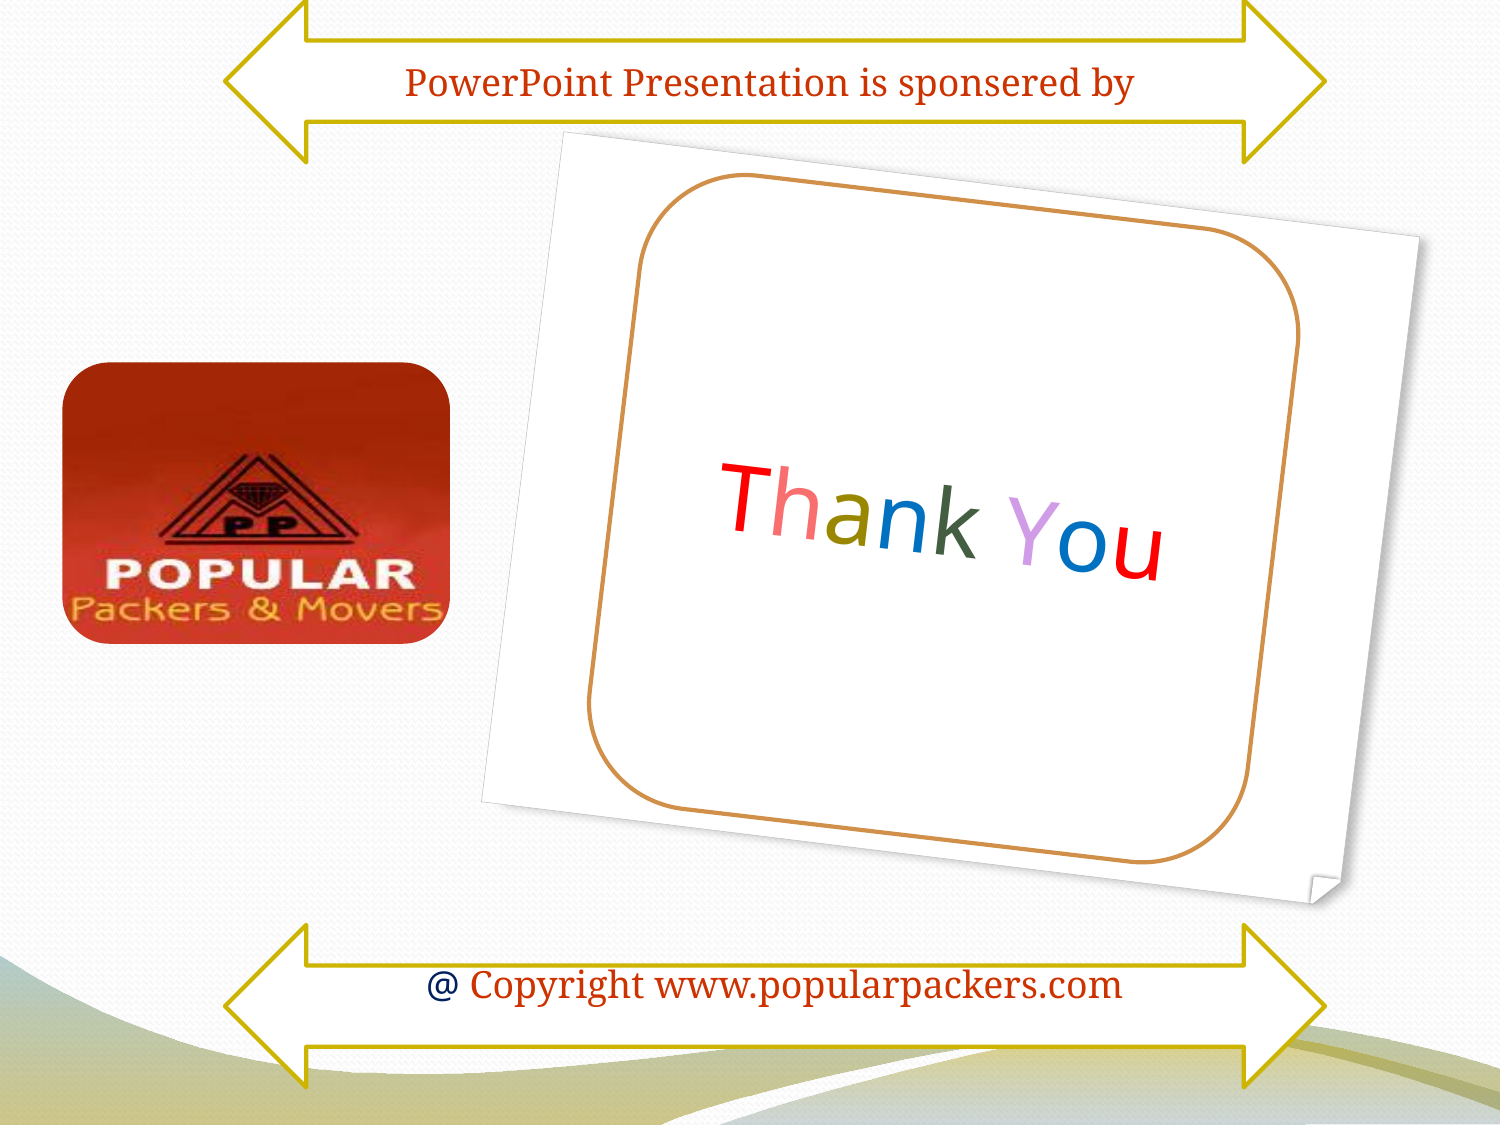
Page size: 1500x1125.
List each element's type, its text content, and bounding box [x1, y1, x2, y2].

text_box PowerPoint Presentation is sponsered by [222, 0, 1328, 165]
text_box @ Copyright www.popularpackers.com [222, 922, 1328, 1090]
picture [62, 362, 451, 644]
text_box Thank You [586, 172, 1301, 865]
